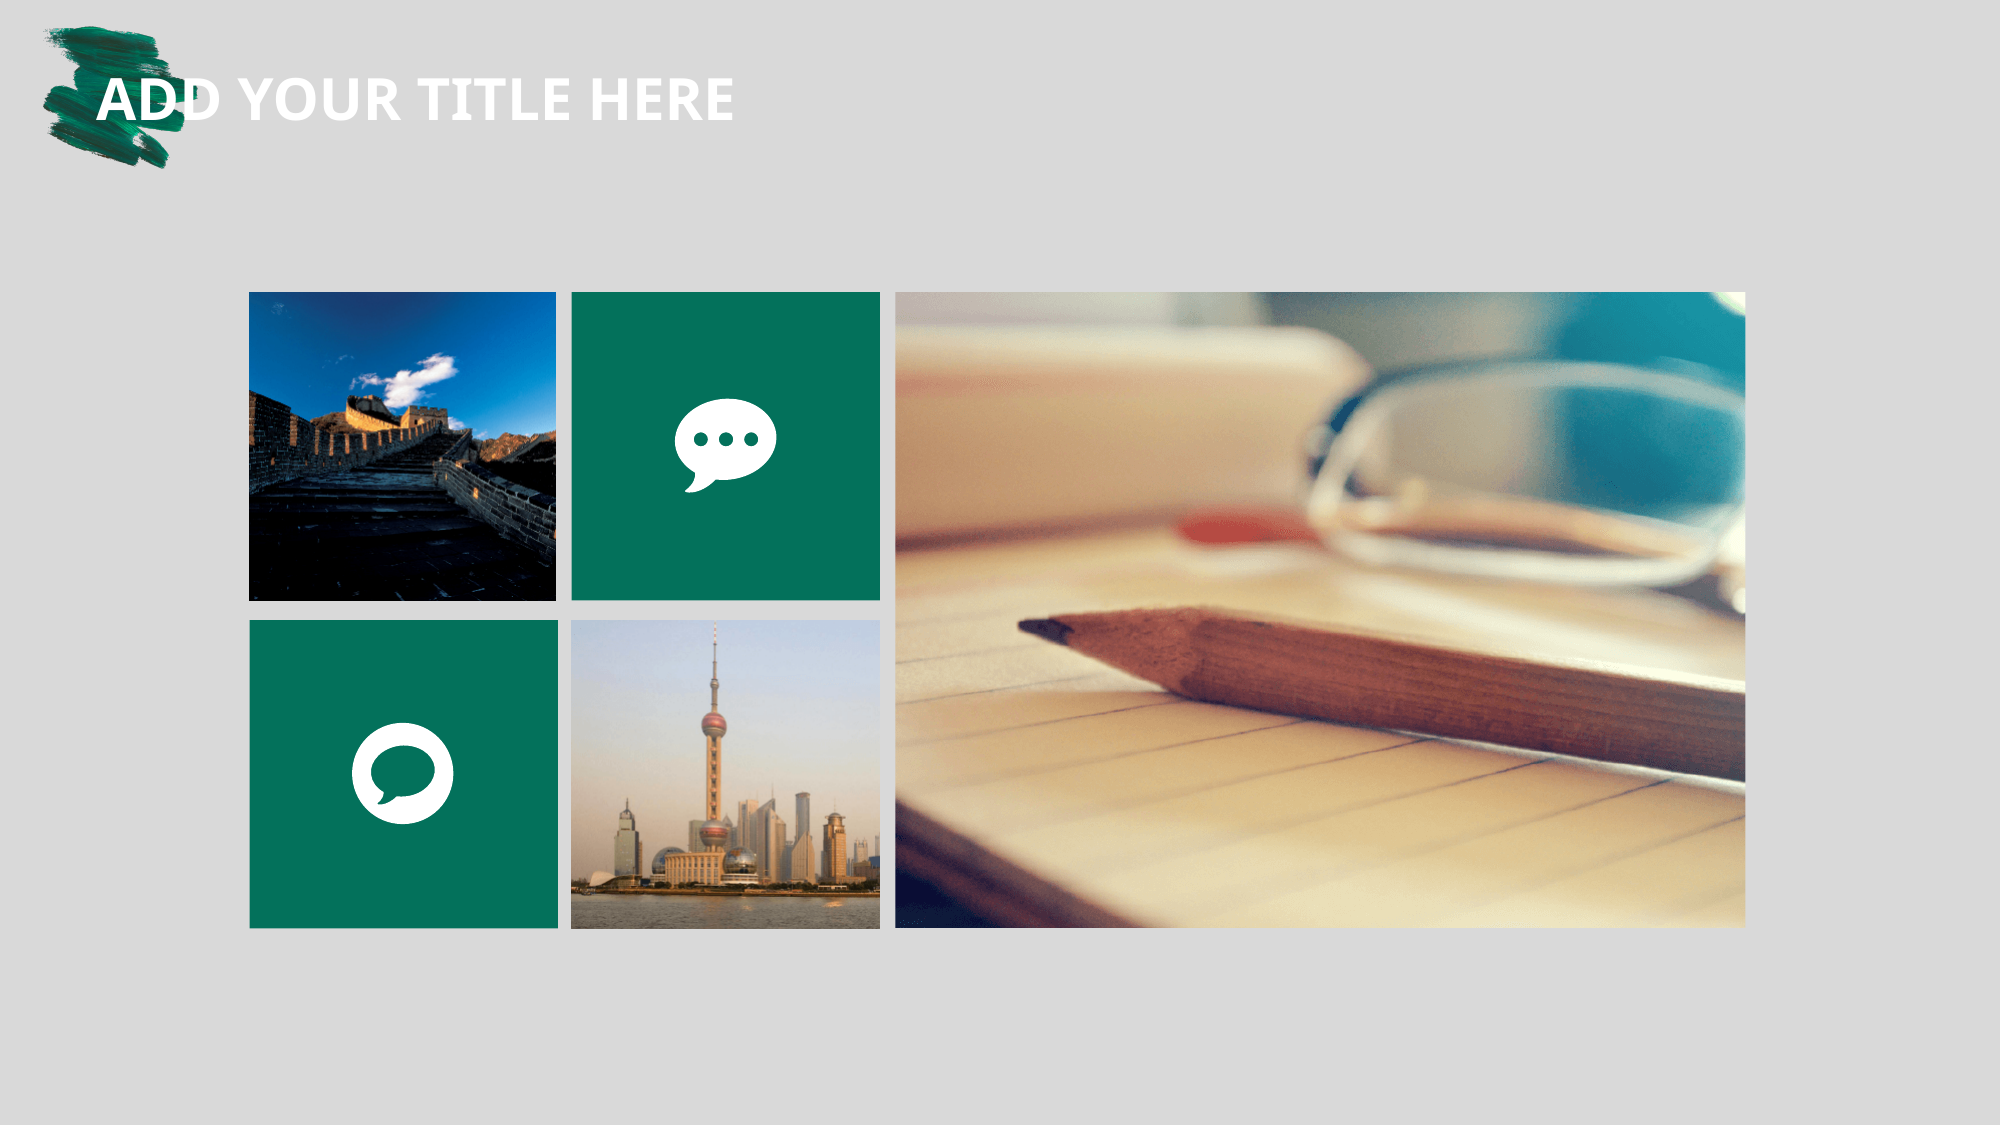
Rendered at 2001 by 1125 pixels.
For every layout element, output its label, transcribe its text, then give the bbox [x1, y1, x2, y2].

picture [42, 26, 199, 169]
text_box ADD YOUR TITLE HERE [199, 54, 793, 140]
picture [895, 292, 1746, 928]
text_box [249, 291, 880, 929]
